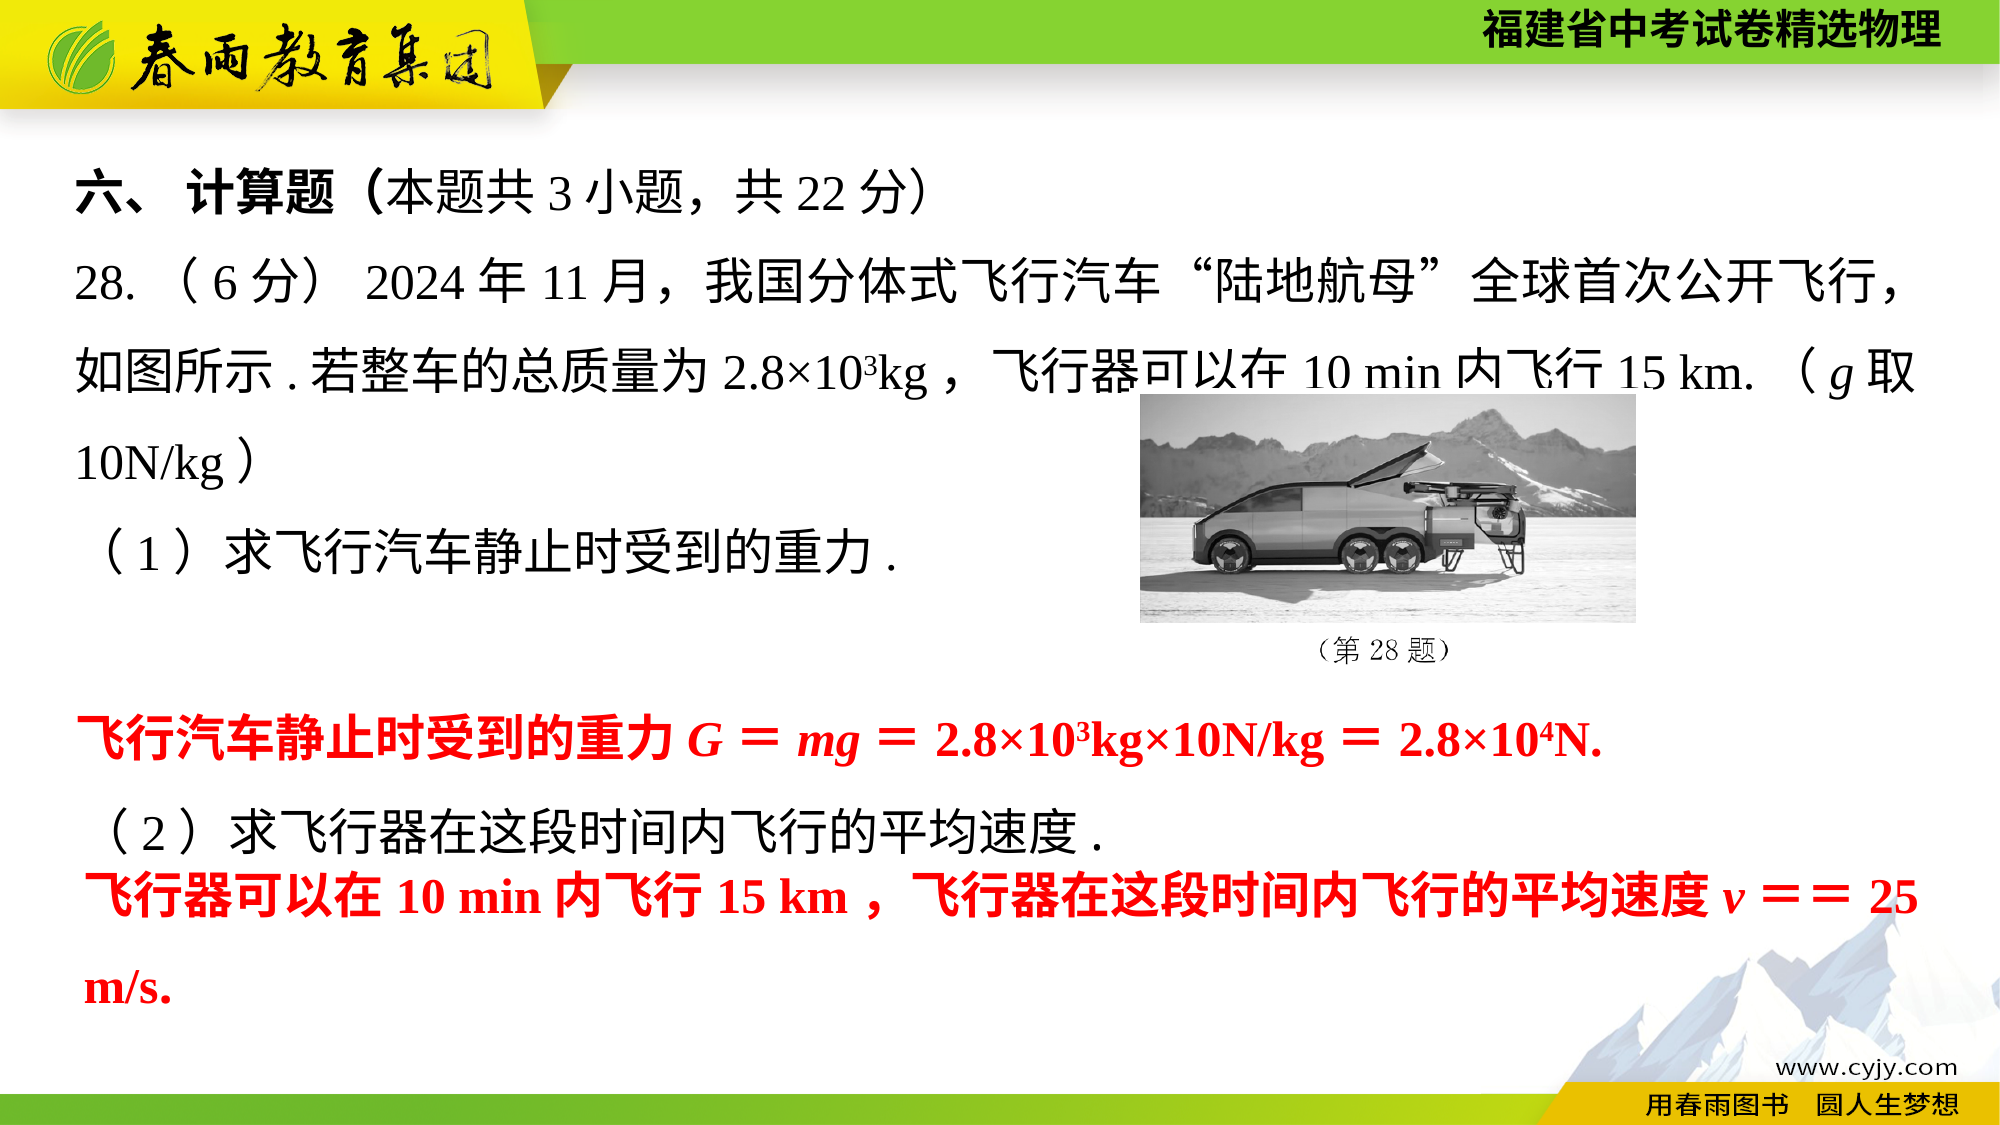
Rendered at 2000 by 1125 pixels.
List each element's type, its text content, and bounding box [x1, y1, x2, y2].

picture [0, 0, 2000, 1125]
text_box （2）求飞行器在这段时间内飞行的平均速度. [64, 763, 1333, 868]
text_box 飞行汽车静止时受到的重力G＝mg＝2.8×103kg×10N/kg＝2.8×104N. [60, 668, 1970, 774]
list 六、 计算题（本题共3小题，共22分） 28.（6分）2024年11月，我国分体式飞行汽车“陆地航母”全球首次公开飞行，如图所示.若整车的总质量为2.8×103kg，飞行器可以在10 min内飞行15 km.（g取10N/kg） （1）求飞行汽车静止时受到的重力. [59, 122, 1944, 502]
